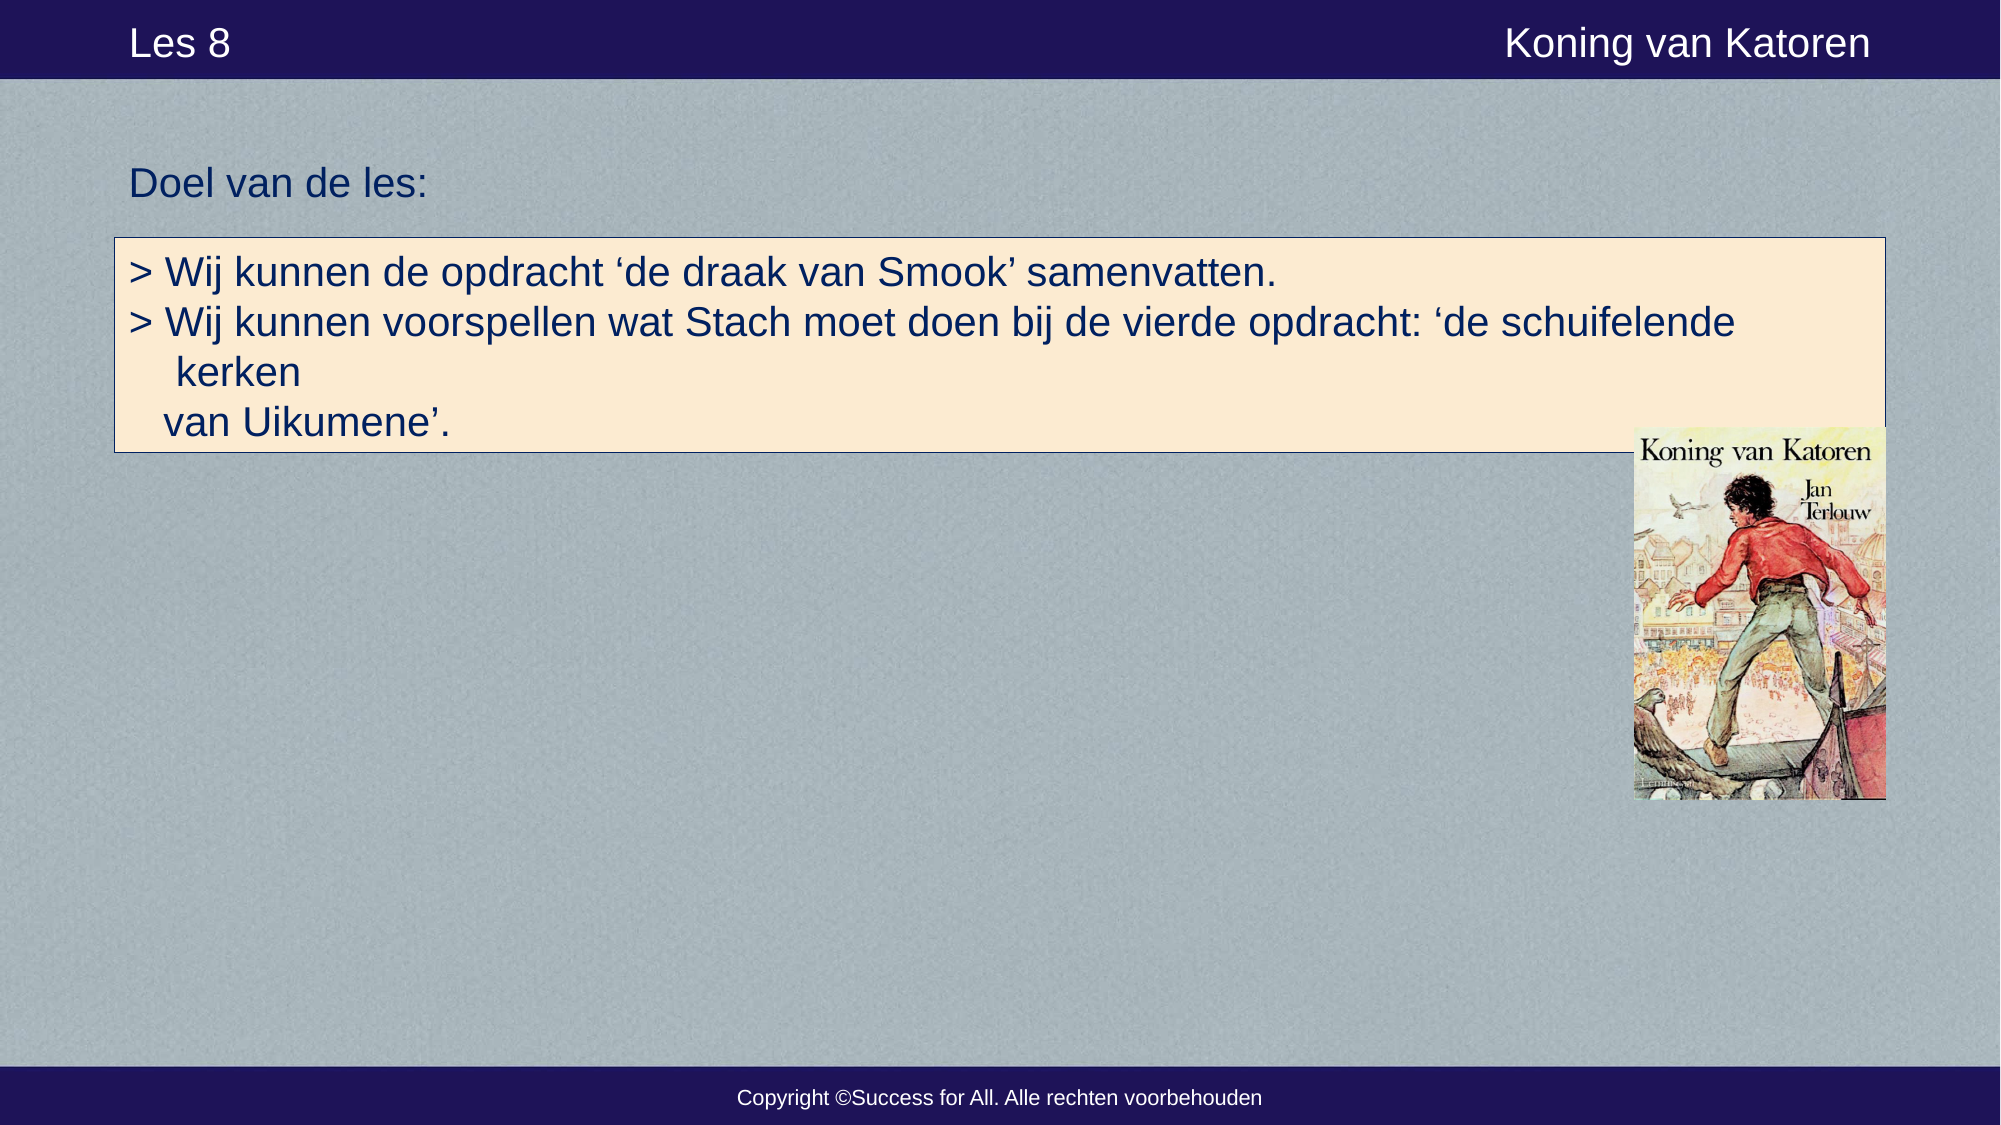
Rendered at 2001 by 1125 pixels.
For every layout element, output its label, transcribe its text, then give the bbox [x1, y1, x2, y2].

text_box > Wij kunnen de opdracht ‘de draak van Smook’ samenvatten. > Wij kunnen voorspellen wat Stach moet doen bij de vierde opdracht: ‘de schuifelende kerken van Uikumene’. [114, 237, 1886, 453]
text_box Doel van de les: [113, 148, 1635, 214]
text_box Les 8 [114, 8, 354, 73]
text_box Copyright ©Success for All. Alle rechten voorbehouden [0, 1076, 2000, 1125]
text_box Koning van Katoren [999, 8, 1886, 73]
picture [0, 0, 2001, 1125]
